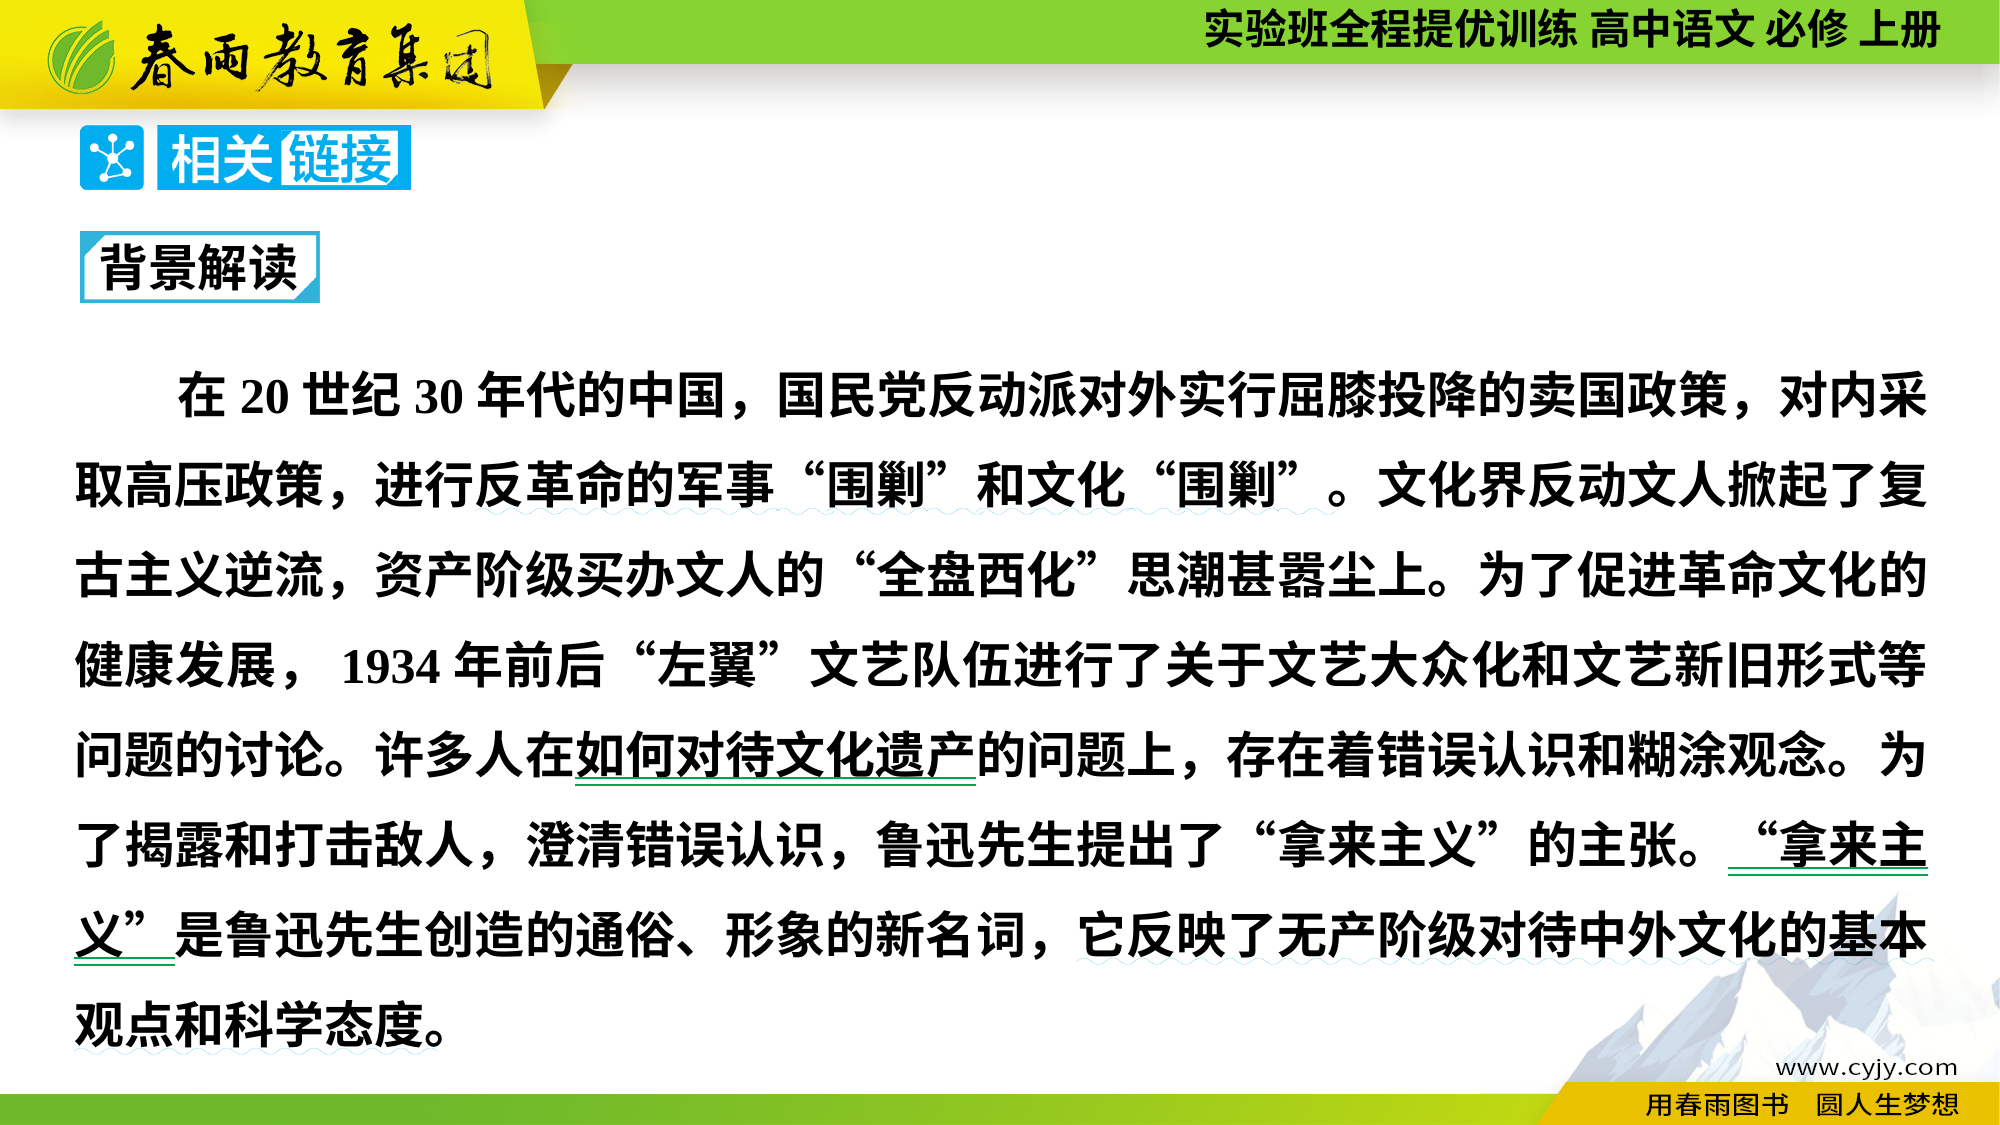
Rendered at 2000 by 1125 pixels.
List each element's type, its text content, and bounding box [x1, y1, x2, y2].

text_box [79, 228, 320, 305]
picture [0, 0, 2000, 1125]
list 在20世纪30年代的中国，国民党反动派对外实行屈膝投降的卖国政策，对内采取高压政策，进行反革命的军事“围剿”和文化“围剿”。文化界反动文人掀起了复古主义逆流，资产阶级买办文人的“全盘西化”思潮甚嚣尘上。为了促进革命文化的健康发展，1934年前后“左翼”文艺队伍进行了关于文艺大众化和文艺新旧形式等问题的讨论。许多人在如何对待文化遗产的问题上，存在着错误认识和糊涂观念。为了揭露和打击敌人，澄清错误认识，鲁迅先生提出了“拿来主义”的主张。“拿来主义”是鲁迅先生创造的通俗、形象的新名词，它反映了无产阶级对待中外文化的基本观点和科学态度。 [59, 326, 1944, 1058]
